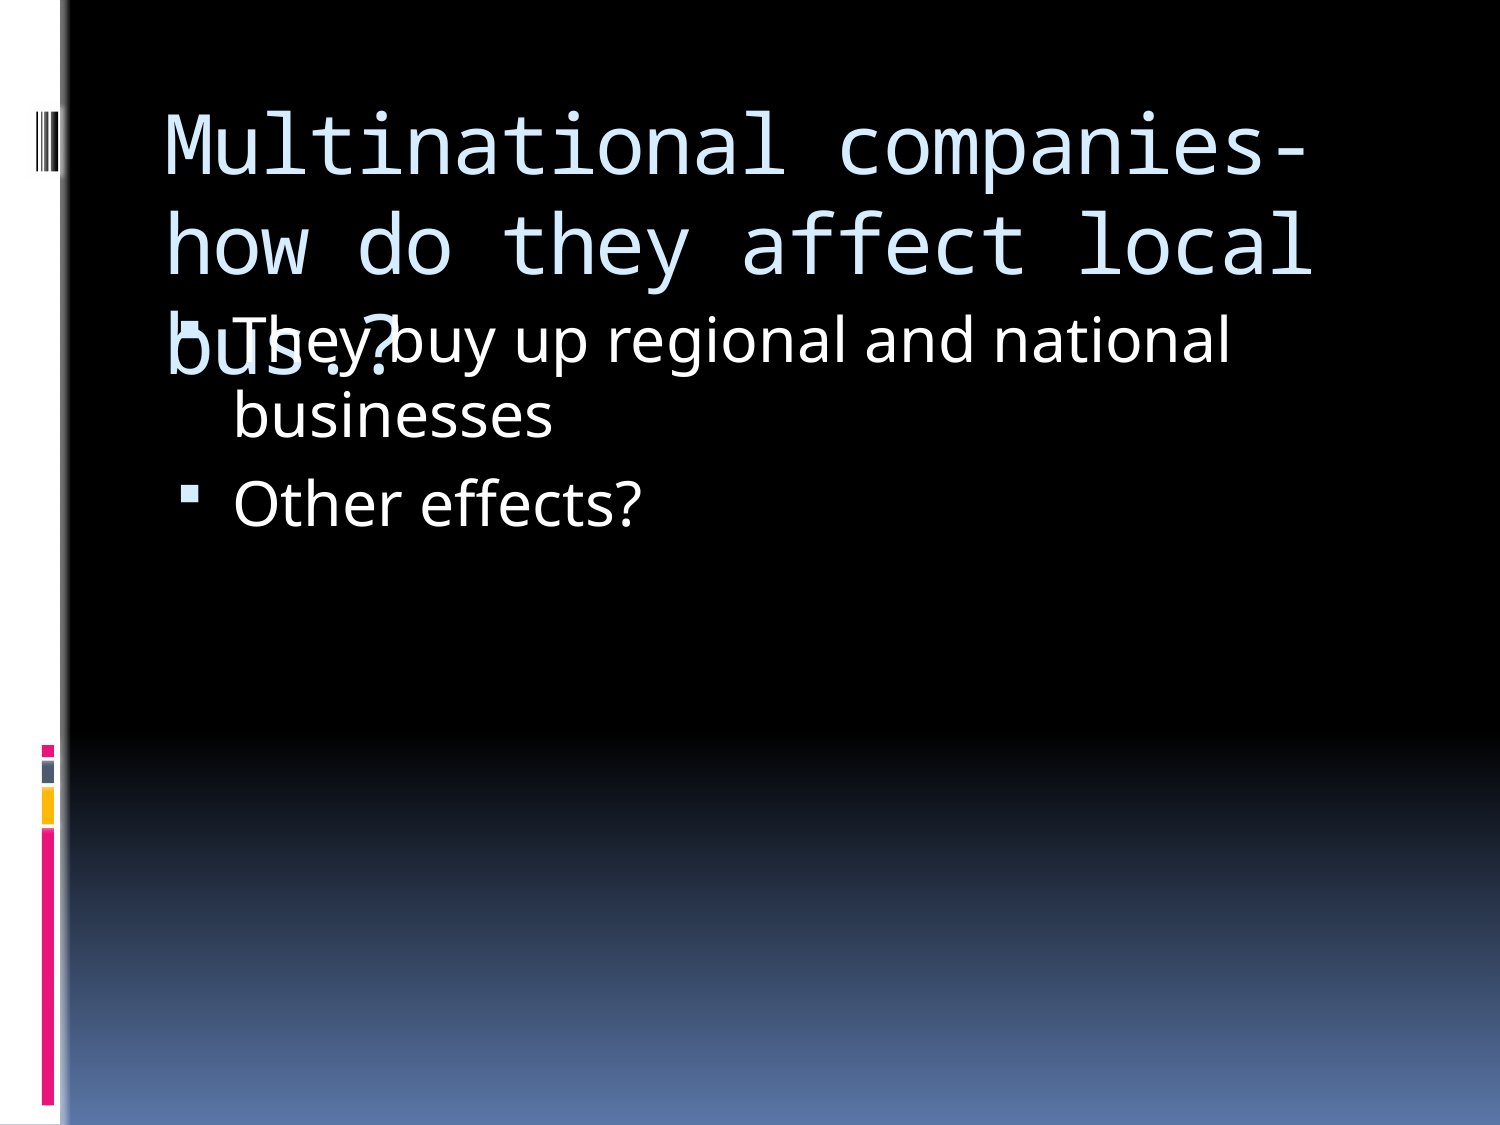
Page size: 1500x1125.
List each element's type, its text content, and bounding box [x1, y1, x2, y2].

list They buy up regional and national businesses Other effects? [150, 292, 1425, 1043]
title Multinational companies- how do they affect local bus.? [150, 83, 1425, 234]
